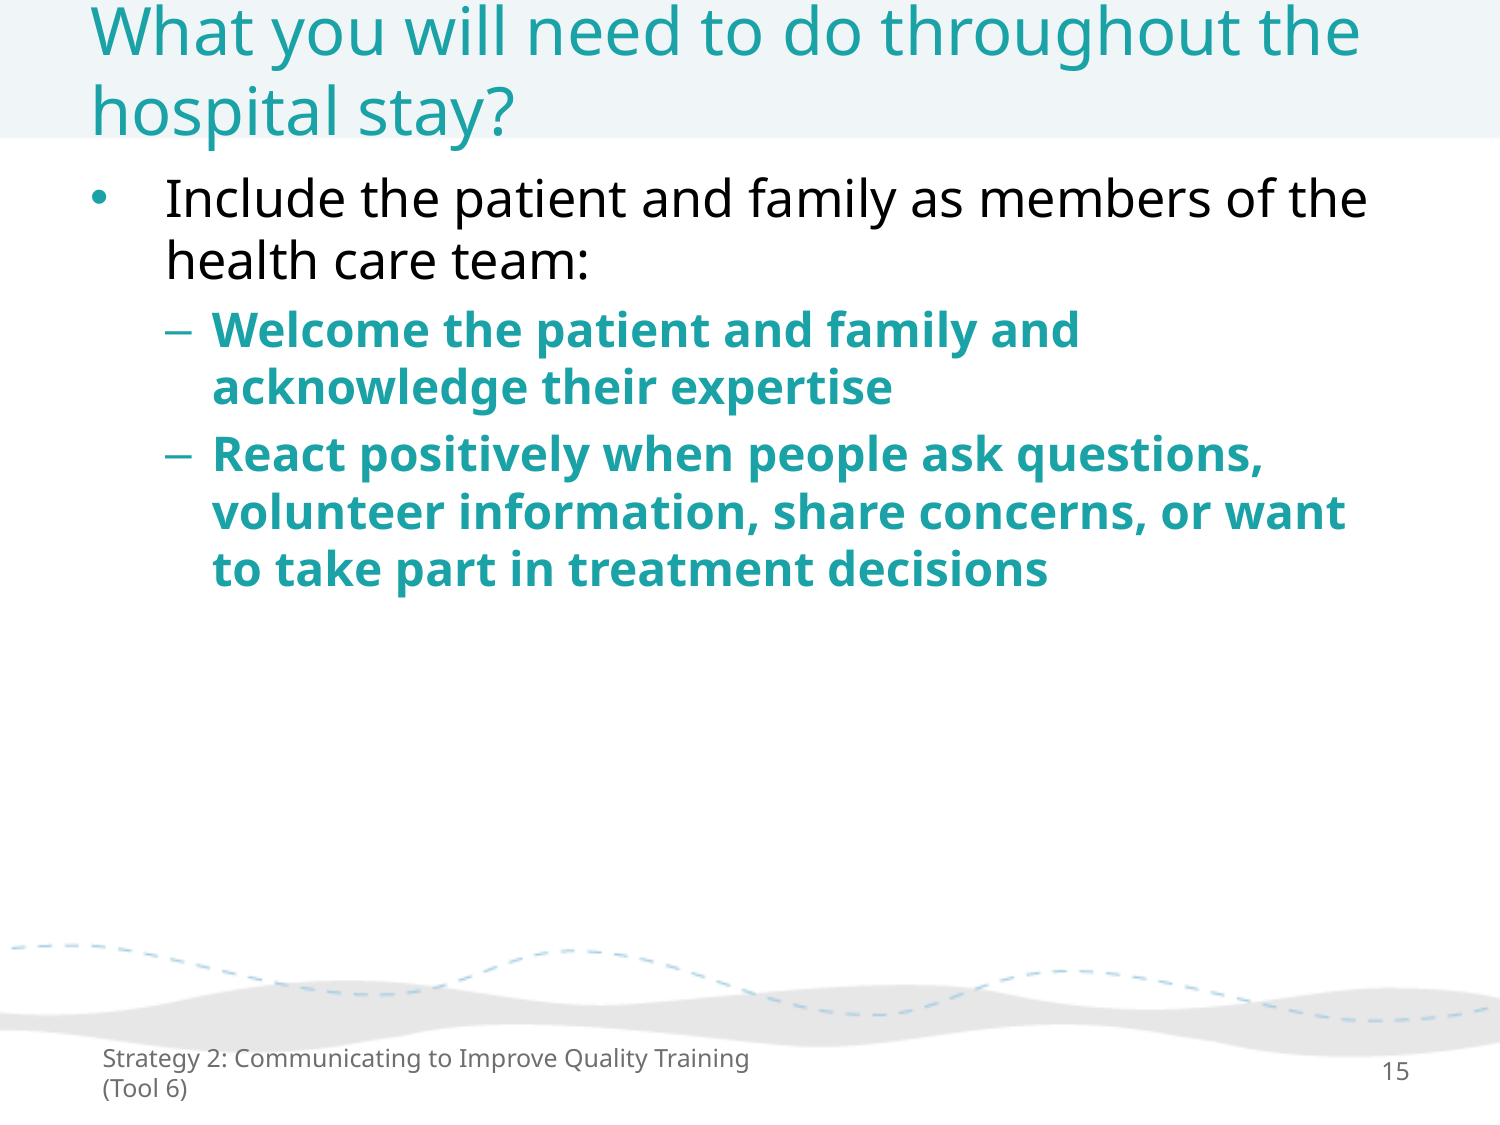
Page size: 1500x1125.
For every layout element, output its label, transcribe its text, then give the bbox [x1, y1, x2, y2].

title What you will need to do throughout the hospital stay? [75, 0, 1463, 138]
slide_number 15 [1074, 1042, 1425, 1103]
list Include the patient and family as members of the health care team: Welcome the patient and family and acknowledge their expertise React positively when people ask questions, volunteer information, share concerns, or want to take part in treatment decisions [75, 157, 1425, 900]
picture [0, 0, 1500, 1125]
footer Strategy 2: Communicating to Improve Quality Training (Tool 6) [87, 1042, 825, 1103]
